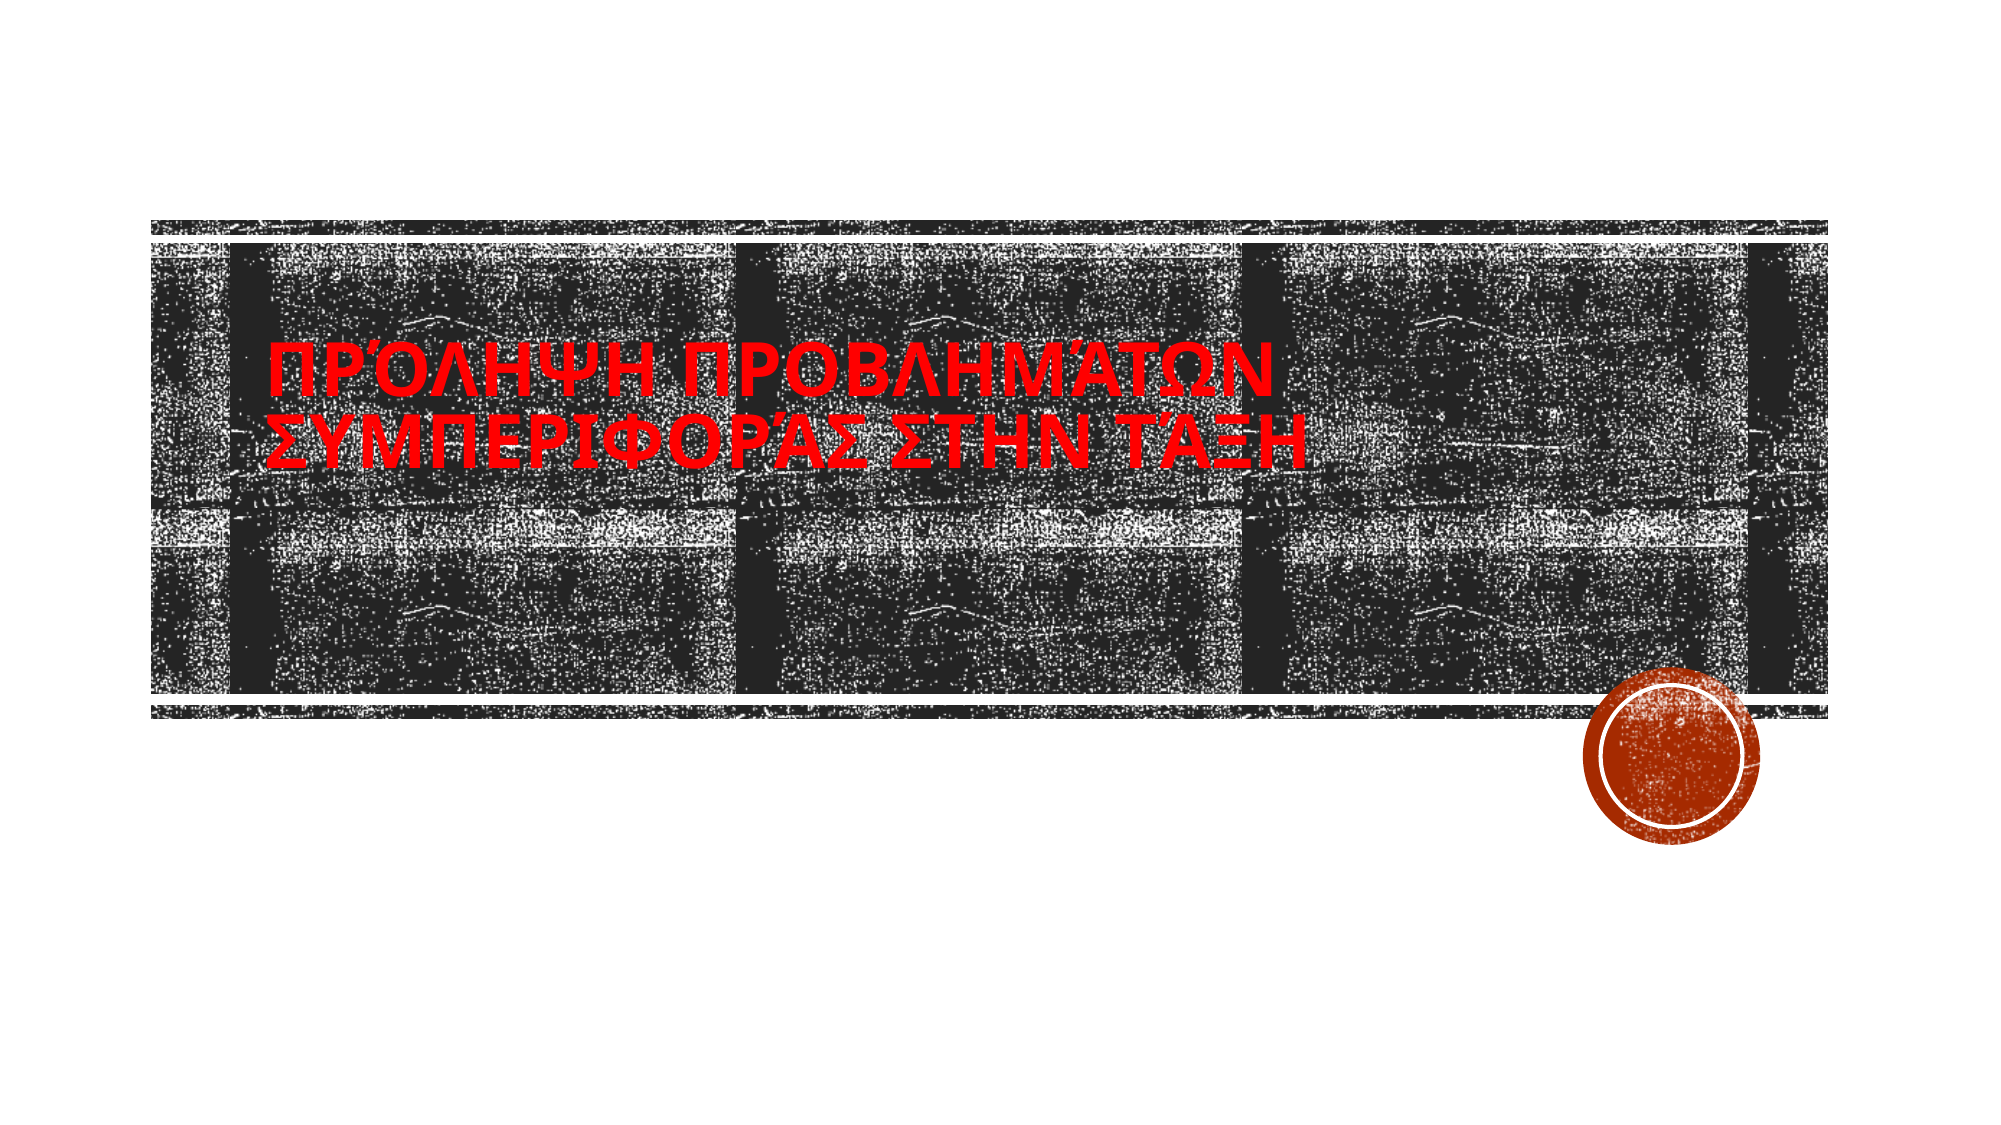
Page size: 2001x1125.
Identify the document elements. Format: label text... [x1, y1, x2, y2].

title Πρόληψη προβλημάτων συμπεριφοράς στην τάξη [249, 259, 1750, 563]
